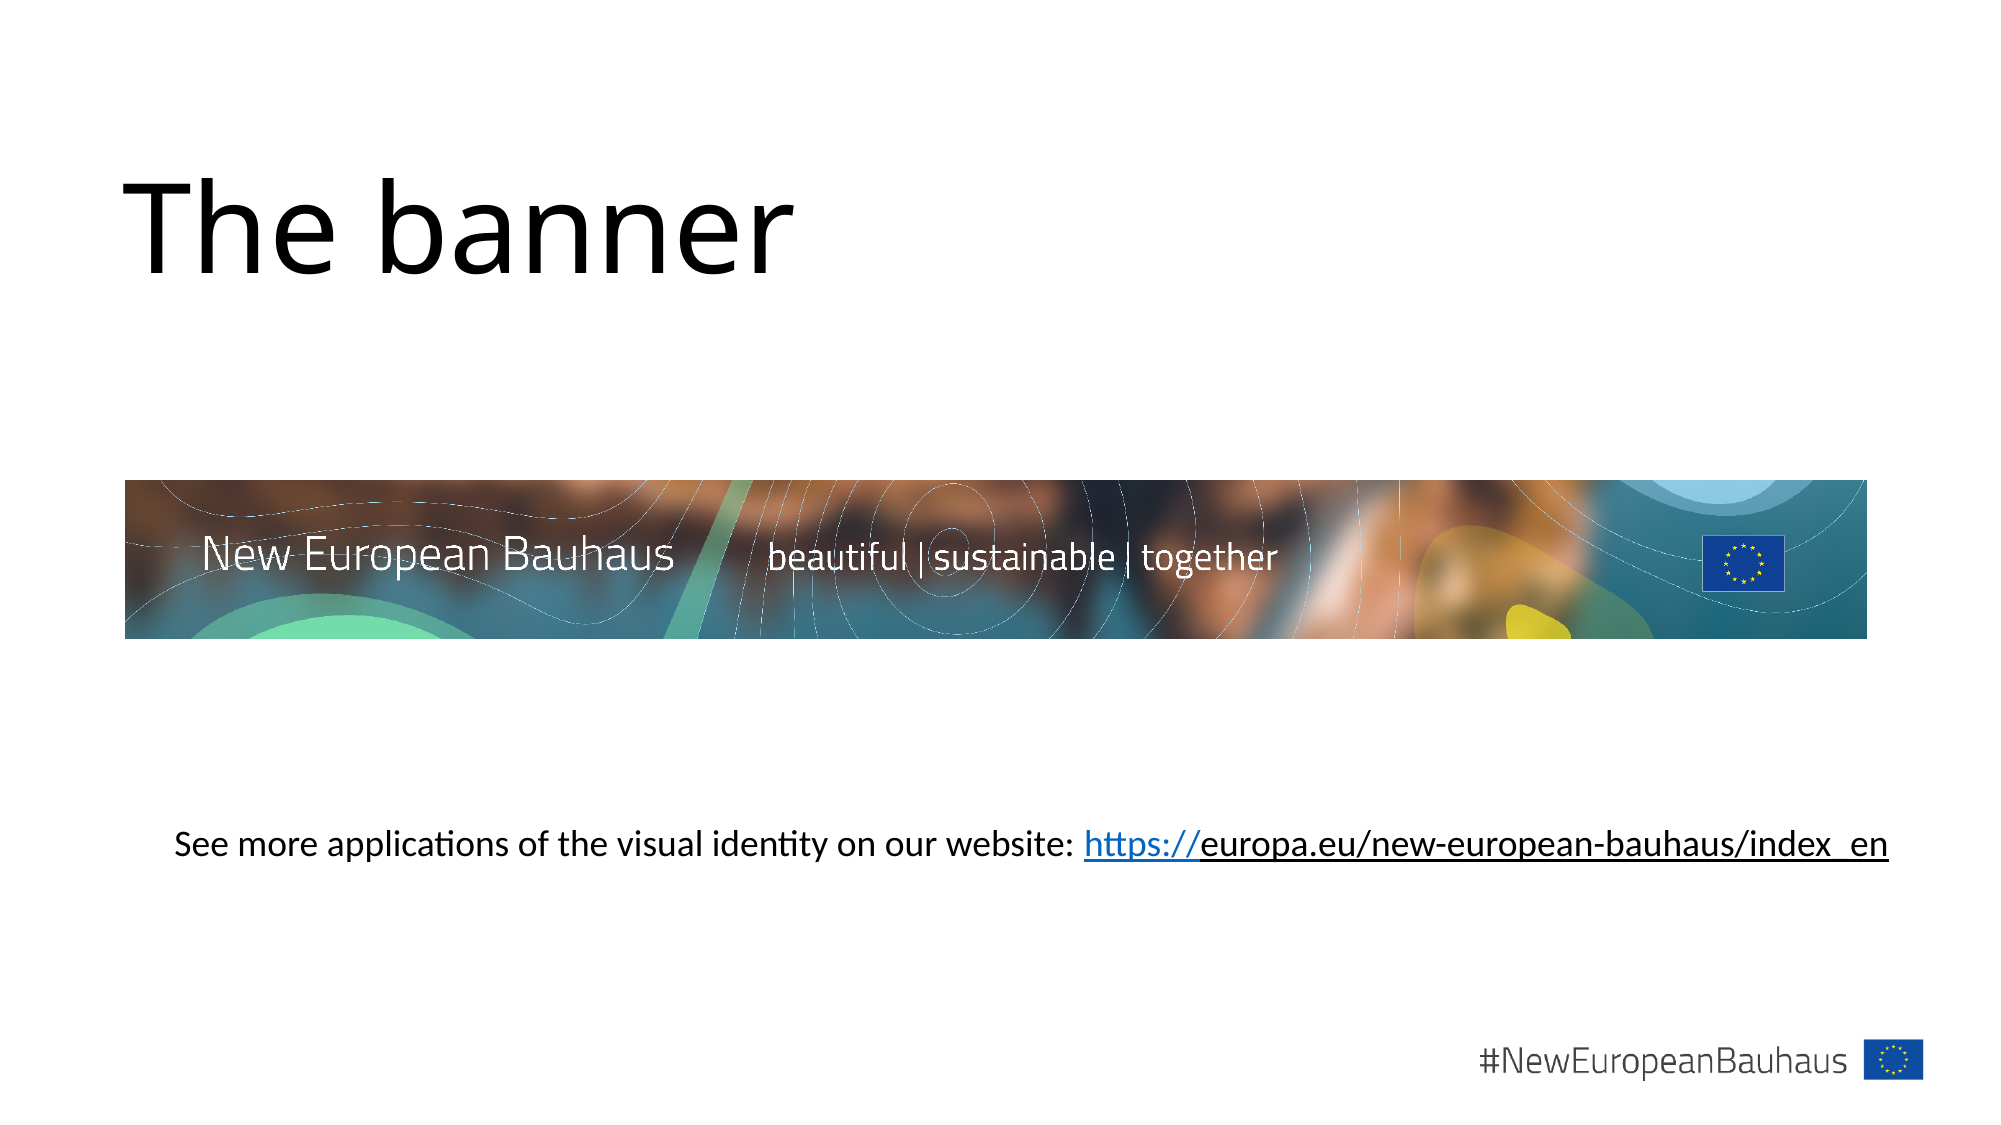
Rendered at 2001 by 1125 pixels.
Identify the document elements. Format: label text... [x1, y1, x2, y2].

text_box See more applications of the visual identity on our website: https://europa.eu/new-european-bauhaus/index_en [159, 811, 1913, 917]
picture [1480, 1038, 1924, 1081]
picture [125, 480, 1867, 639]
title The banner [107, 157, 1338, 550]
